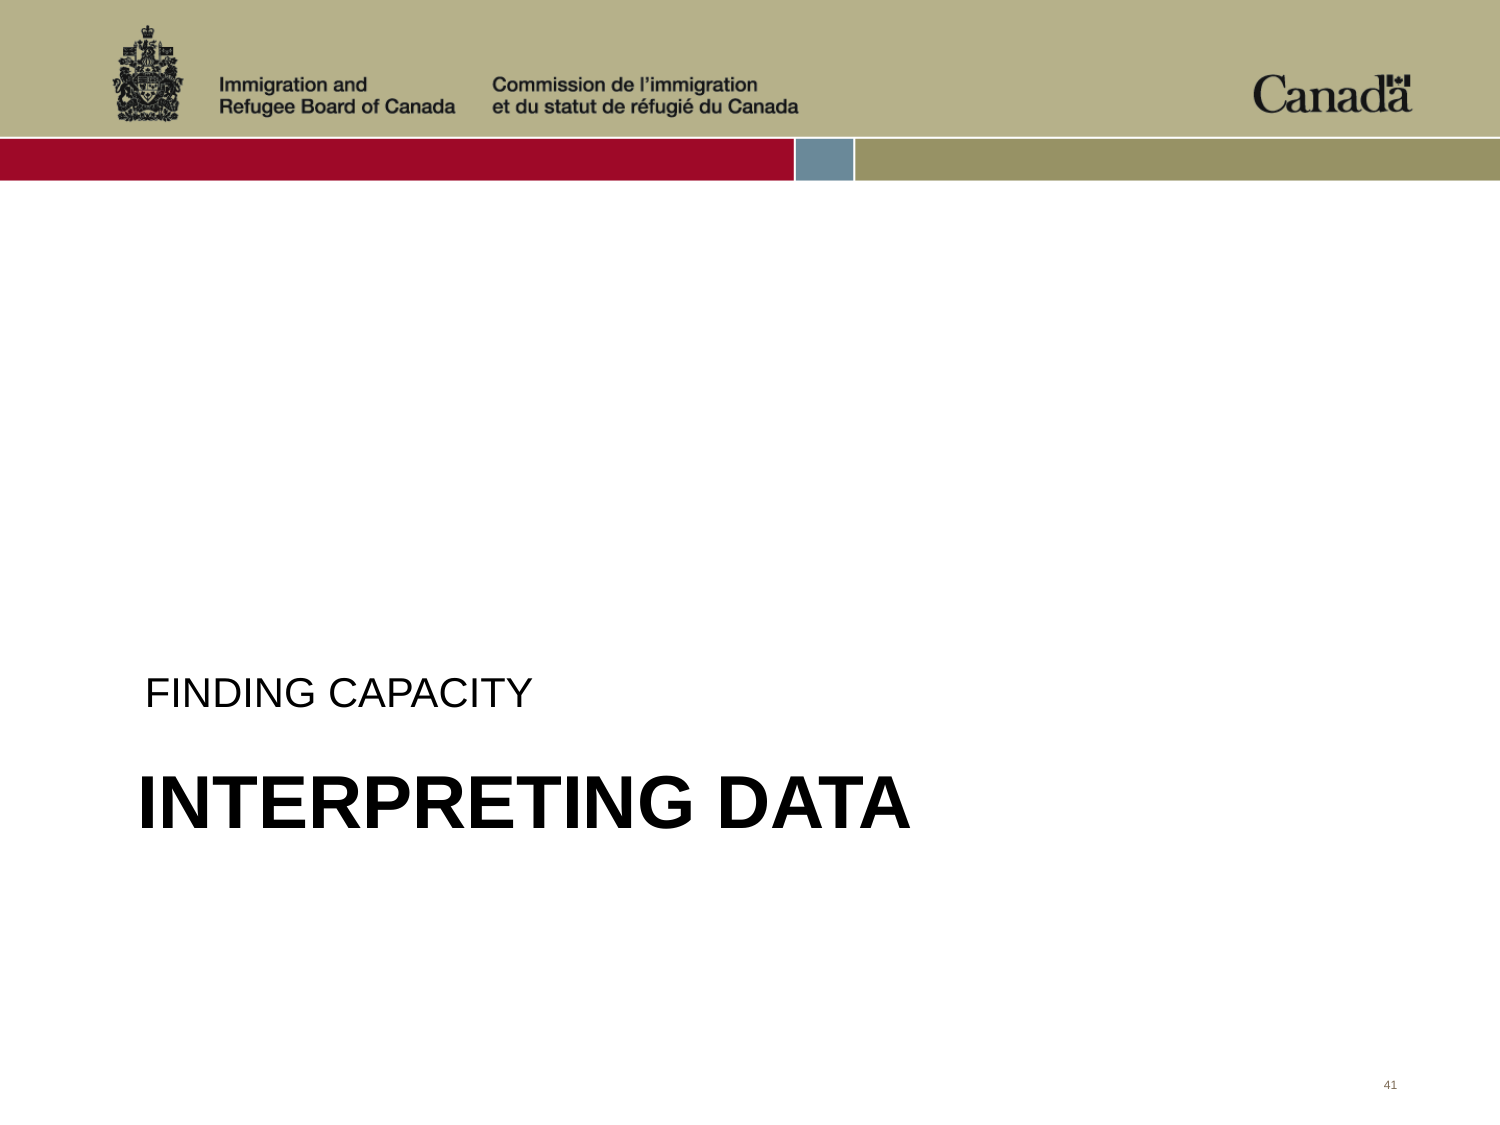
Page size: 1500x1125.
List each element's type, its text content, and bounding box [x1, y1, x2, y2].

list FINDING CAPACITY [118, 476, 1394, 723]
picture [0, 0, 1500, 1125]
title Interpreting data [100, 722, 1376, 947]
slide_number 41 [1100, 1025, 1413, 1100]
